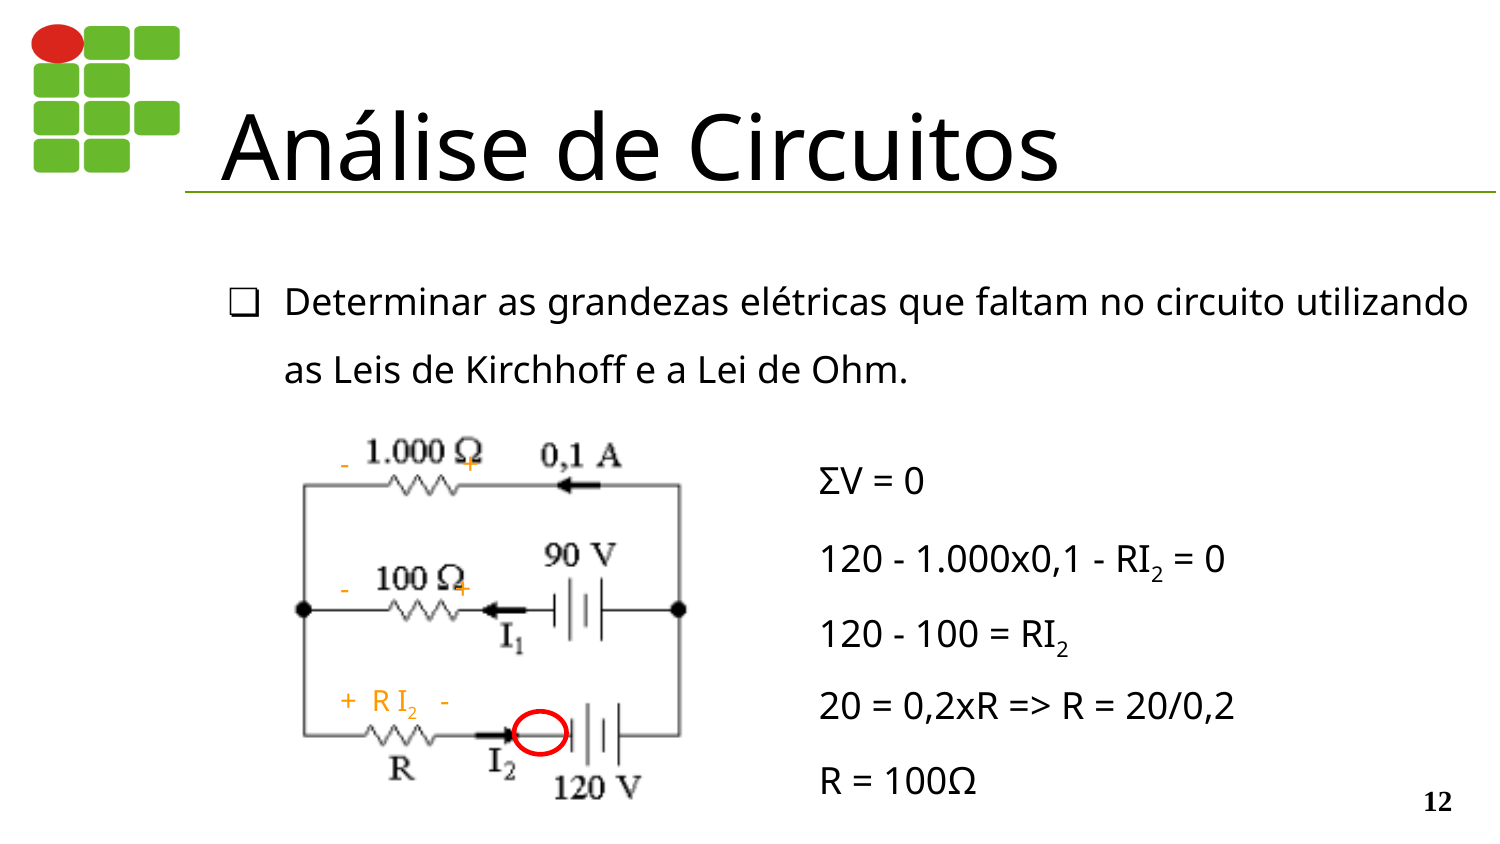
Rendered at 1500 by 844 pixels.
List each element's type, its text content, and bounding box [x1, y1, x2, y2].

list Determinar as grandezas elétricas que faltam no circuito utilizando as Leis de Kirchhoff e a Lei de Ohm. [193, 248, 1486, 387]
text_box R = 100Ω [803, 727, 1011, 793]
text_box 120 - 1.000x0,1 - RI2 = 0 [803, 502, 1317, 568]
text_box 20 = 0,2xR => R = 20/0,2 [803, 652, 1328, 718]
title Análise de Circuitos [206, 26, 1468, 207]
text_box ‹#› [1390, 768, 1468, 825]
text_box 120 - 100 = RI2 [803, 577, 1190, 643]
picture [265, 410, 738, 817]
text_box ΣV = 0 [803, 427, 1174, 493]
picture [29, 23, 182, 174]
